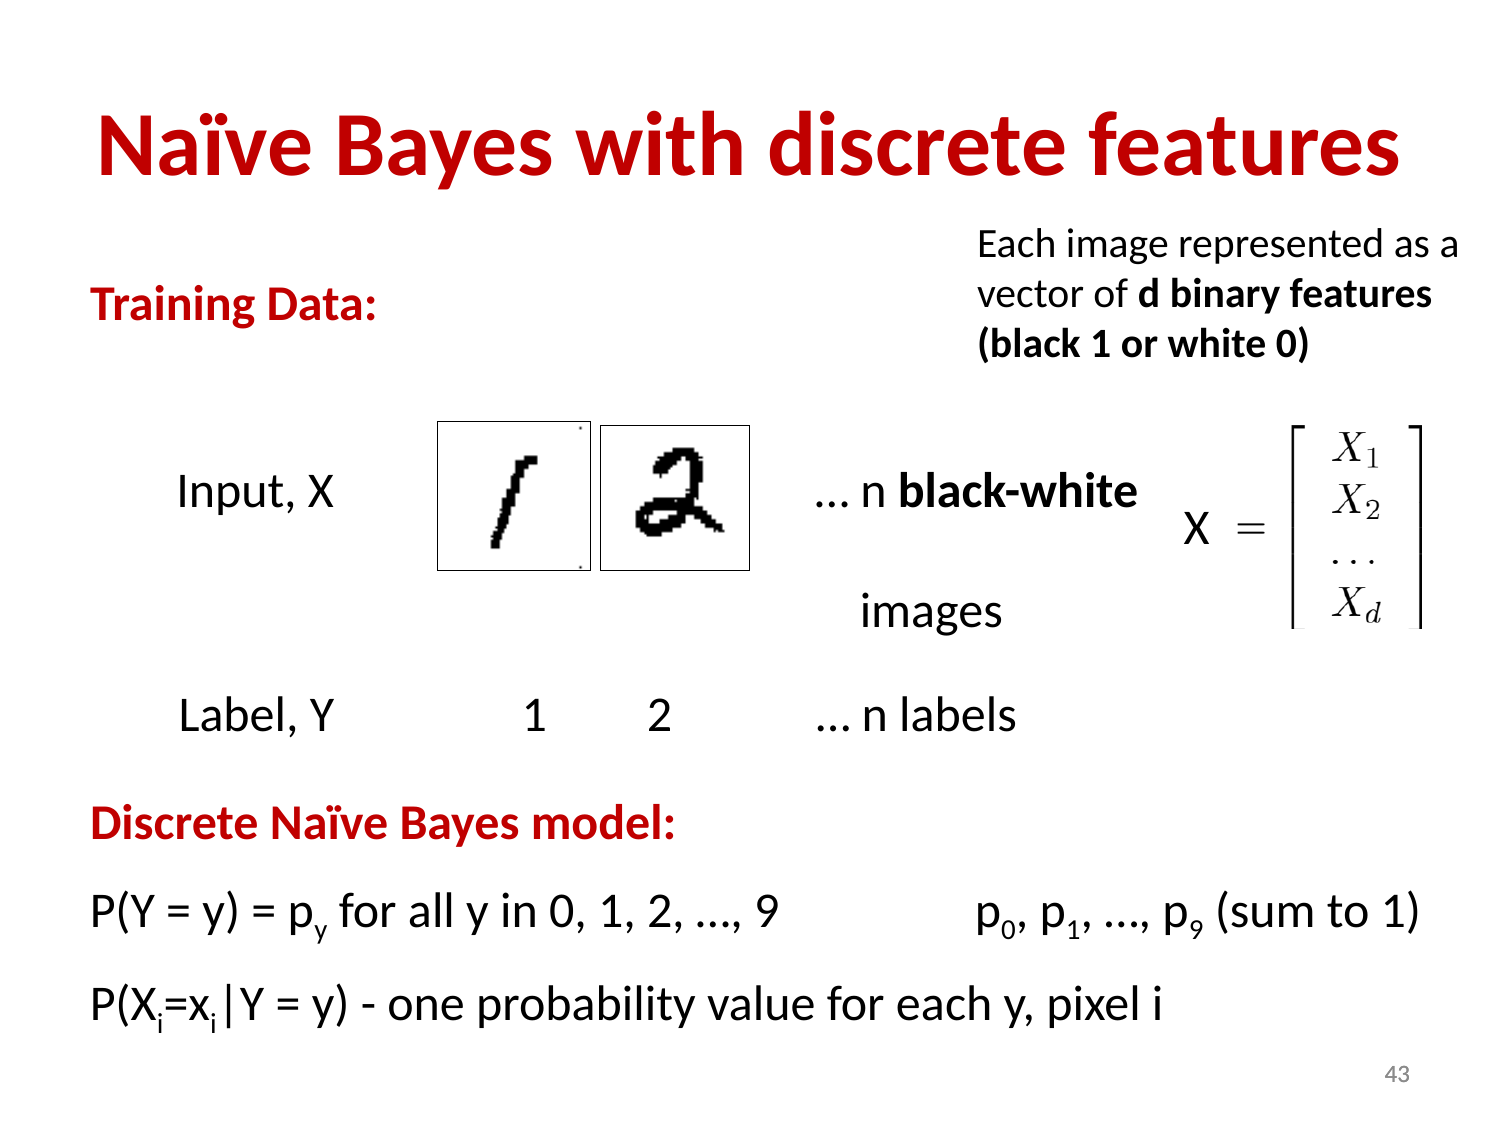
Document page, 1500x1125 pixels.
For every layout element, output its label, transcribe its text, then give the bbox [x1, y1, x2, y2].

text_box P(Y = y) = py for all y in 0, 1, 2, …, 9 p0, p1, …, p9 (sum to 1) P(Xi=xi|Y = y) - one probability value for each y, pixel i [73, 868, 1452, 1048]
text_box Label, Y [163, 674, 350, 749]
picture [599, 424, 751, 572]
text_box X [1168, 486, 1225, 562]
text_box 43 [1074, 1048, 1425, 1103]
text_box … n labels [801, 674, 1032, 749]
picture [437, 421, 592, 572]
text_box 2 [632, 674, 688, 749]
title Naïve Bayes with discrete features [75, 45, 1425, 233]
picture [1237, 424, 1423, 630]
text_box Input, X [161, 449, 349, 525]
text_box Training Data: Discrete Naïve Bayes model: [74, 262, 1425, 868]
text_box … n black-white images [799, 449, 1175, 645]
text_box Each image represented as a vector of d binary features (black 1 or white 0) [962, 208, 1500, 374]
text_box 1 [506, 674, 562, 749]
